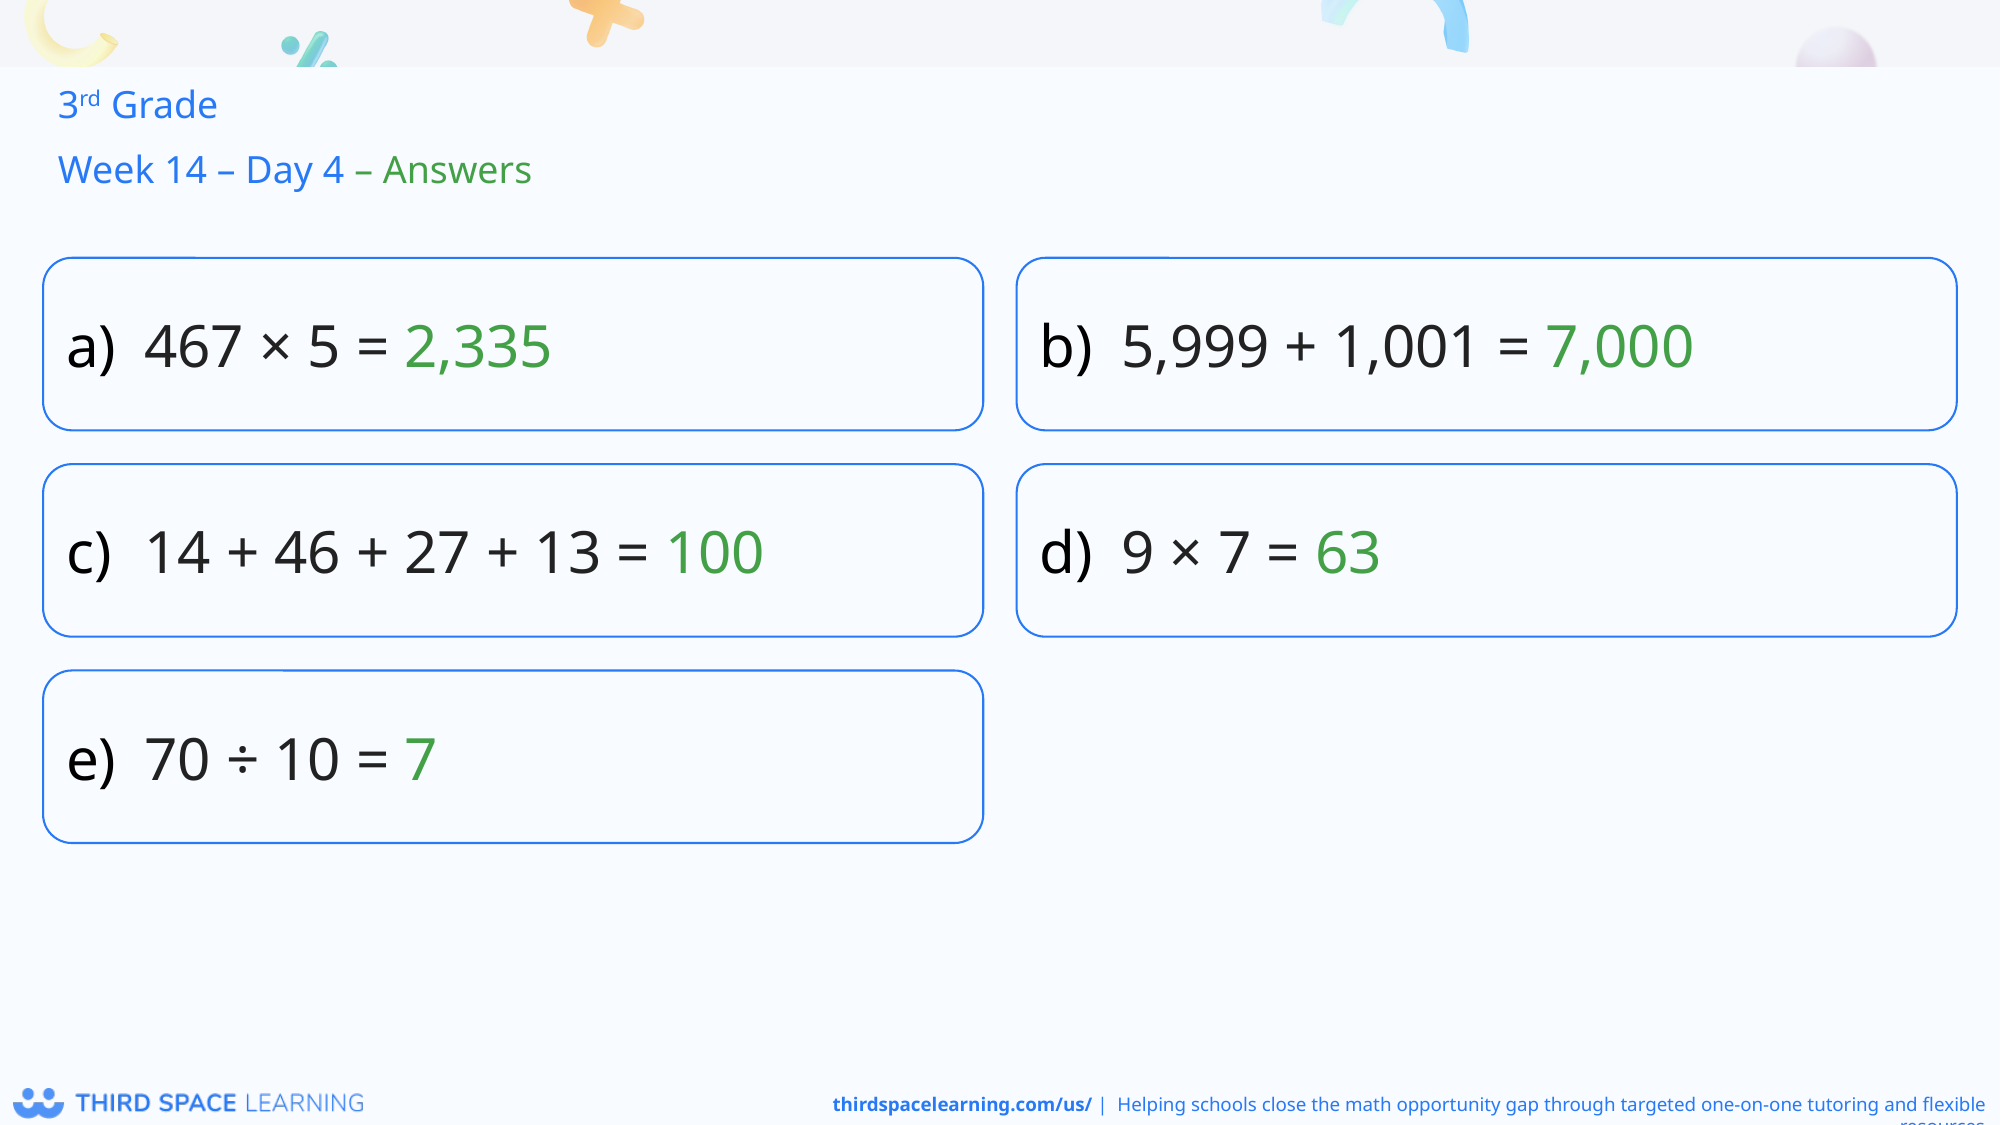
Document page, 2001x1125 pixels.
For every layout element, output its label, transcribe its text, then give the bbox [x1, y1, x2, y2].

list 9 × 7 = 63 [1106, 478, 1939, 623]
list 5,999 + 1,001 = 7,000 [1106, 272, 1939, 416]
text_box 3rd Grade Week 14 – Day 4 – Answers [43, 73, 705, 212]
list 70 ÷ 10 = 7 [129, 684, 962, 829]
list 14 + 46 + 27 + 13 = 100 [129, 478, 962, 623]
picture [13, 1088, 365, 1119]
list 467 × 5 = 2,335 [129, 272, 962, 416]
picture [0, 0, 2000, 67]
